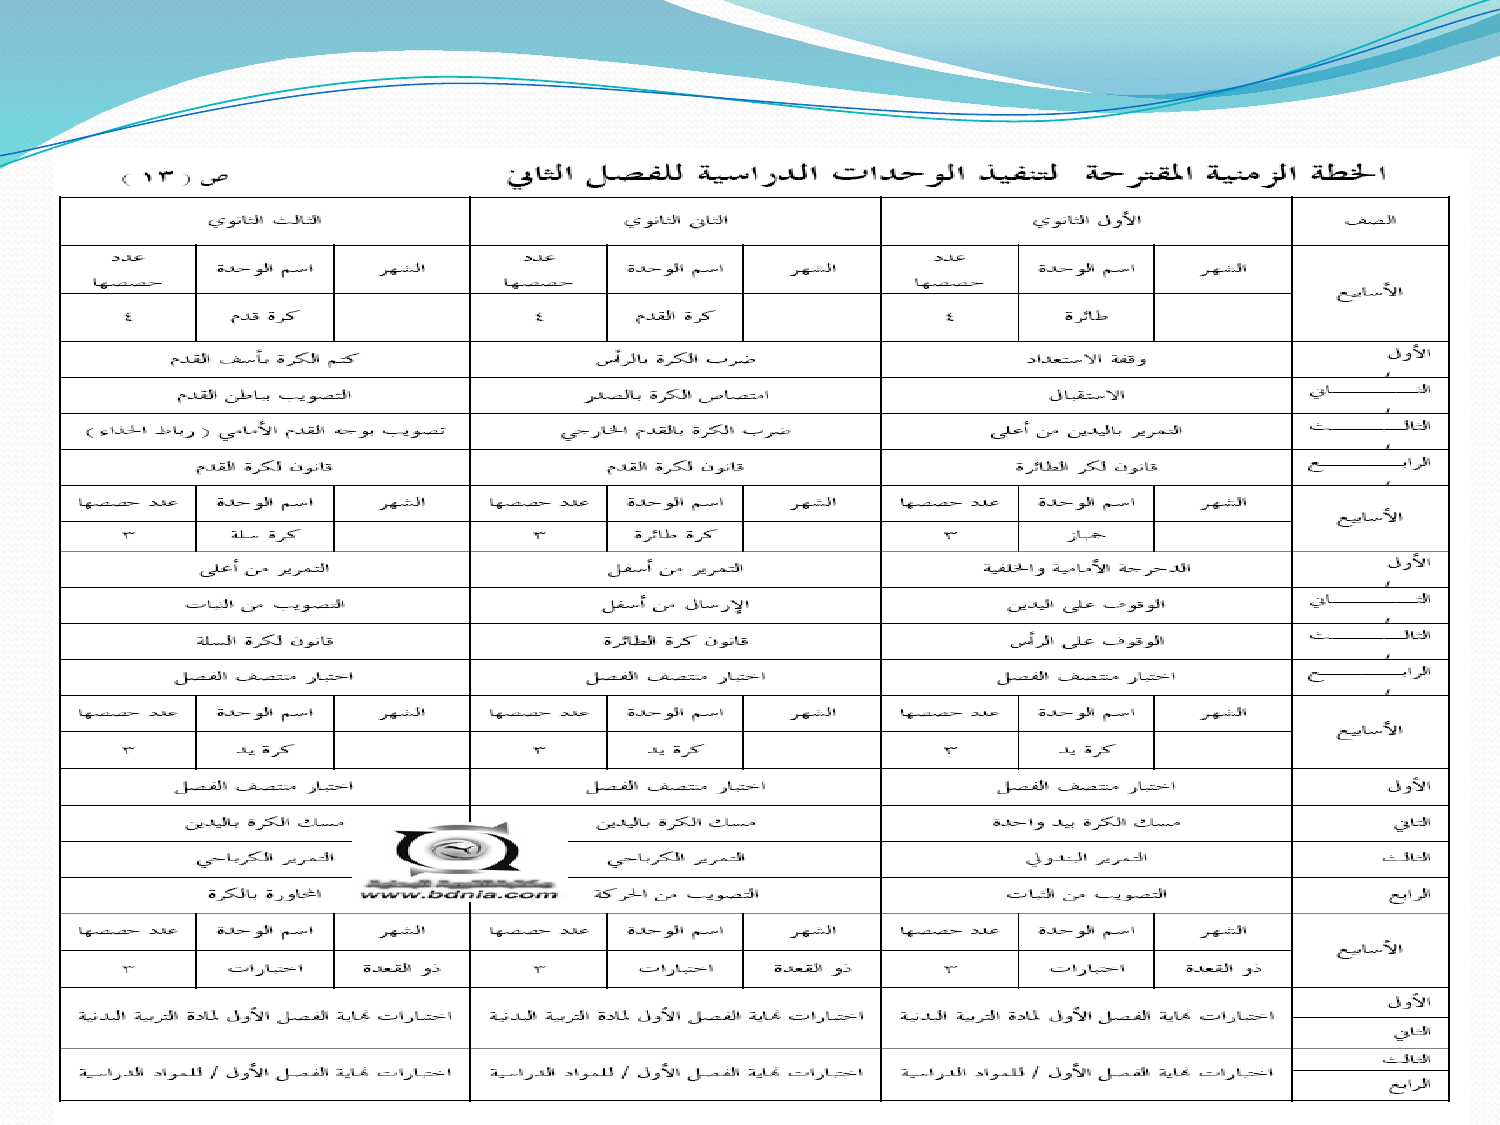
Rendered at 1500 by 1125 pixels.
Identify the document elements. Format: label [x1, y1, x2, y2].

list [52, 148, 1471, 1125]
